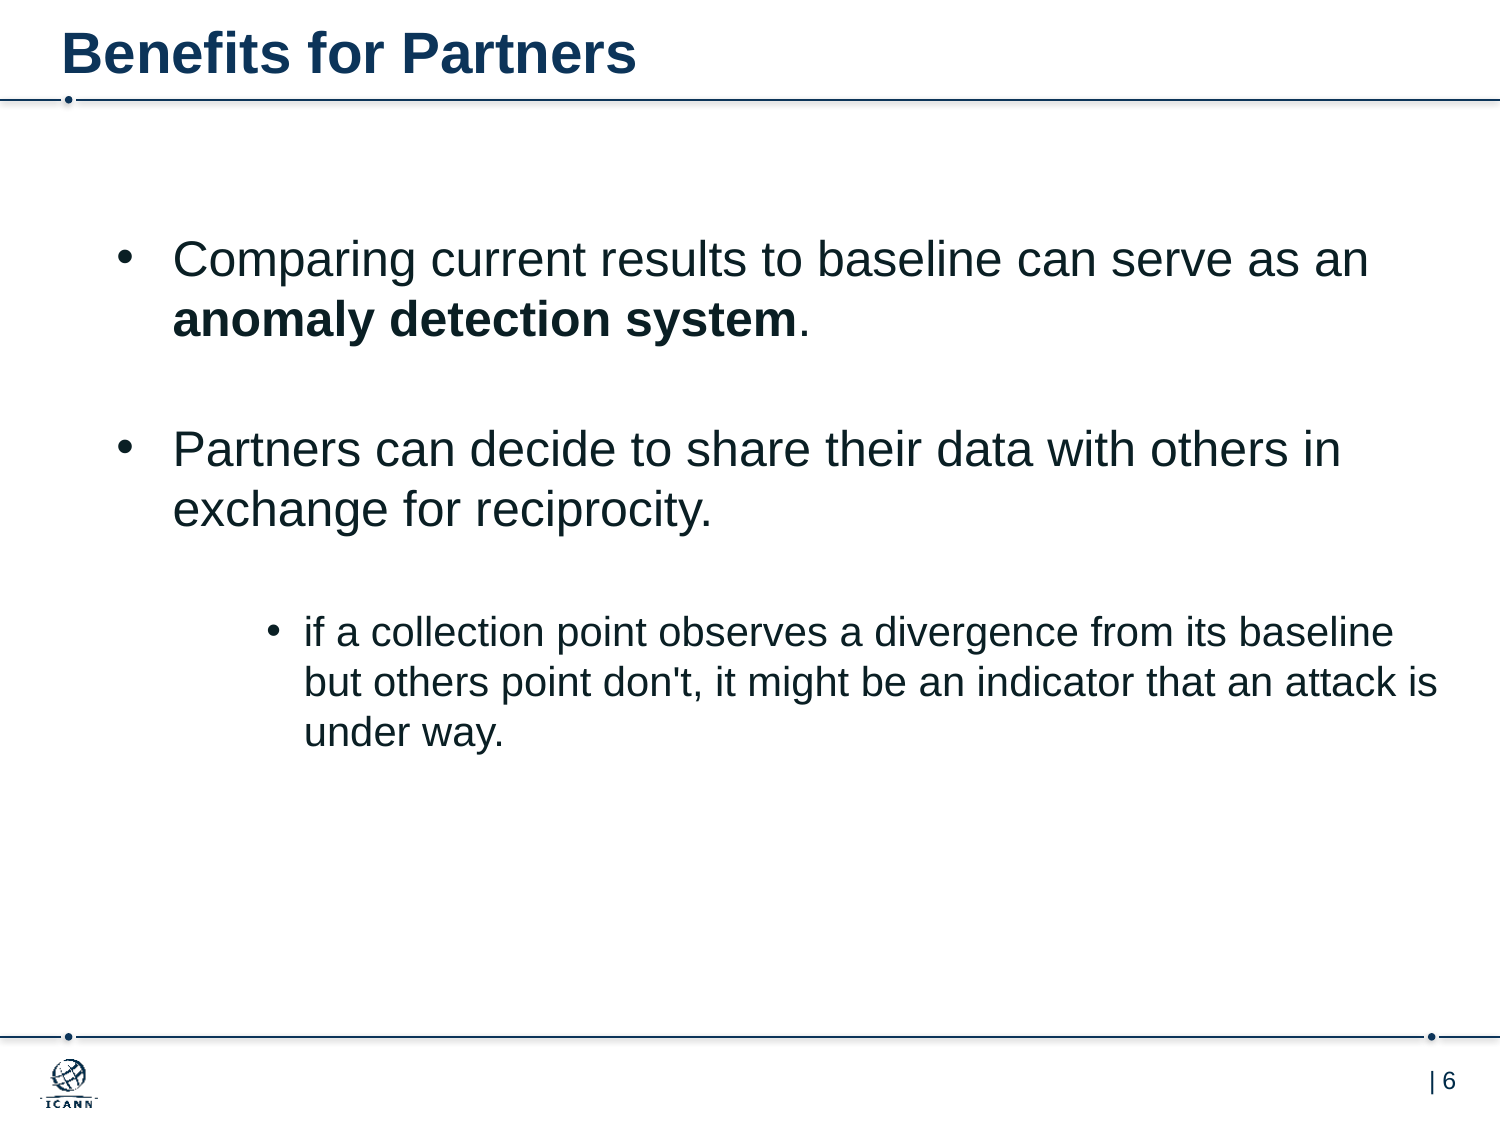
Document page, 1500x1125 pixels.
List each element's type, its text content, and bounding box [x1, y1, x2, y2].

text_box Comparing current results to baseline can serve as an anomaly detection system. Partners can decide to share their data with others in exchange for reciprocity. if a collection point observes a divergence from its baseline but others point don't, it might be an indicator that an attack is under way. [101, 219, 1455, 1073]
title Benefits for Partners [61, 7, 1376, 82]
picture [38, 1059, 100, 1108]
